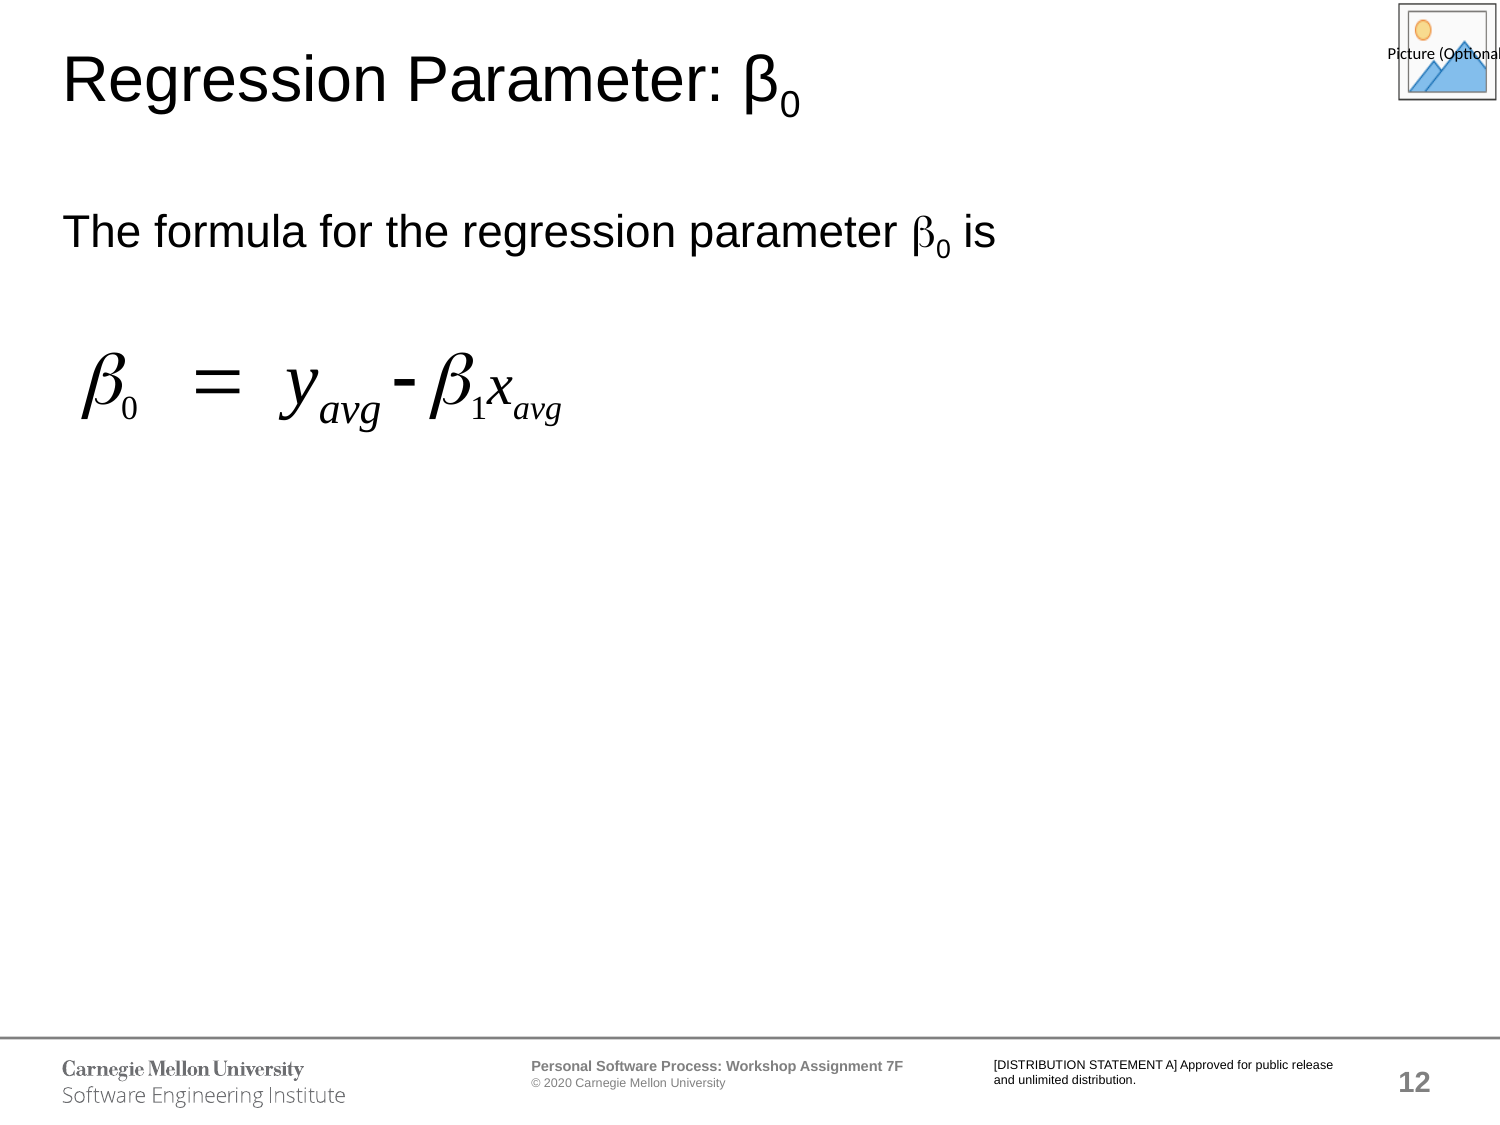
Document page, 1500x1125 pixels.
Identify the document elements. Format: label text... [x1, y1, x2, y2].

list The formula for the regression parameter b0 is [62, 201, 1431, 1000]
text_box b0 = yavg - b1xavg [64, 326, 950, 431]
picture [1394, 0, 1500, 105]
title Regression Parameter: β0 [62, 37, 1338, 182]
